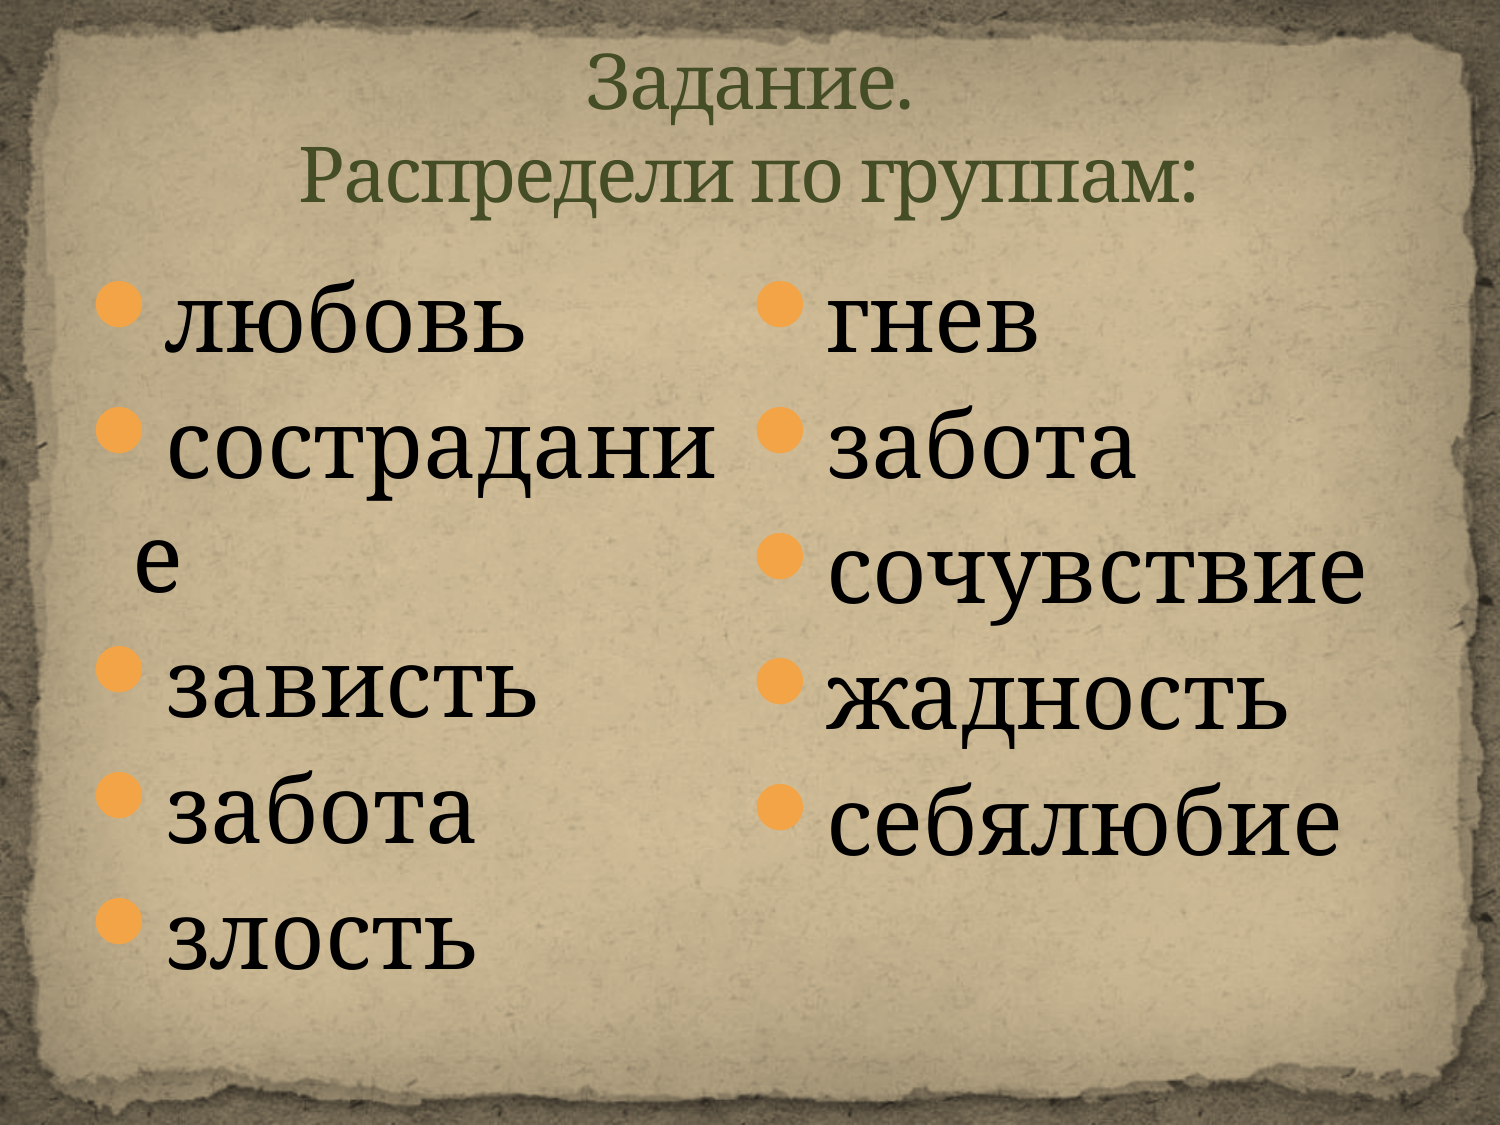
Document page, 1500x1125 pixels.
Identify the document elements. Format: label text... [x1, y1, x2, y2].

title Задание. Распредели по группам: [74, 24, 1425, 225]
list любовь сострадание зависть забота злость гнев забота сочувствие жадность себялюбие [75, 249, 1425, 1000]
